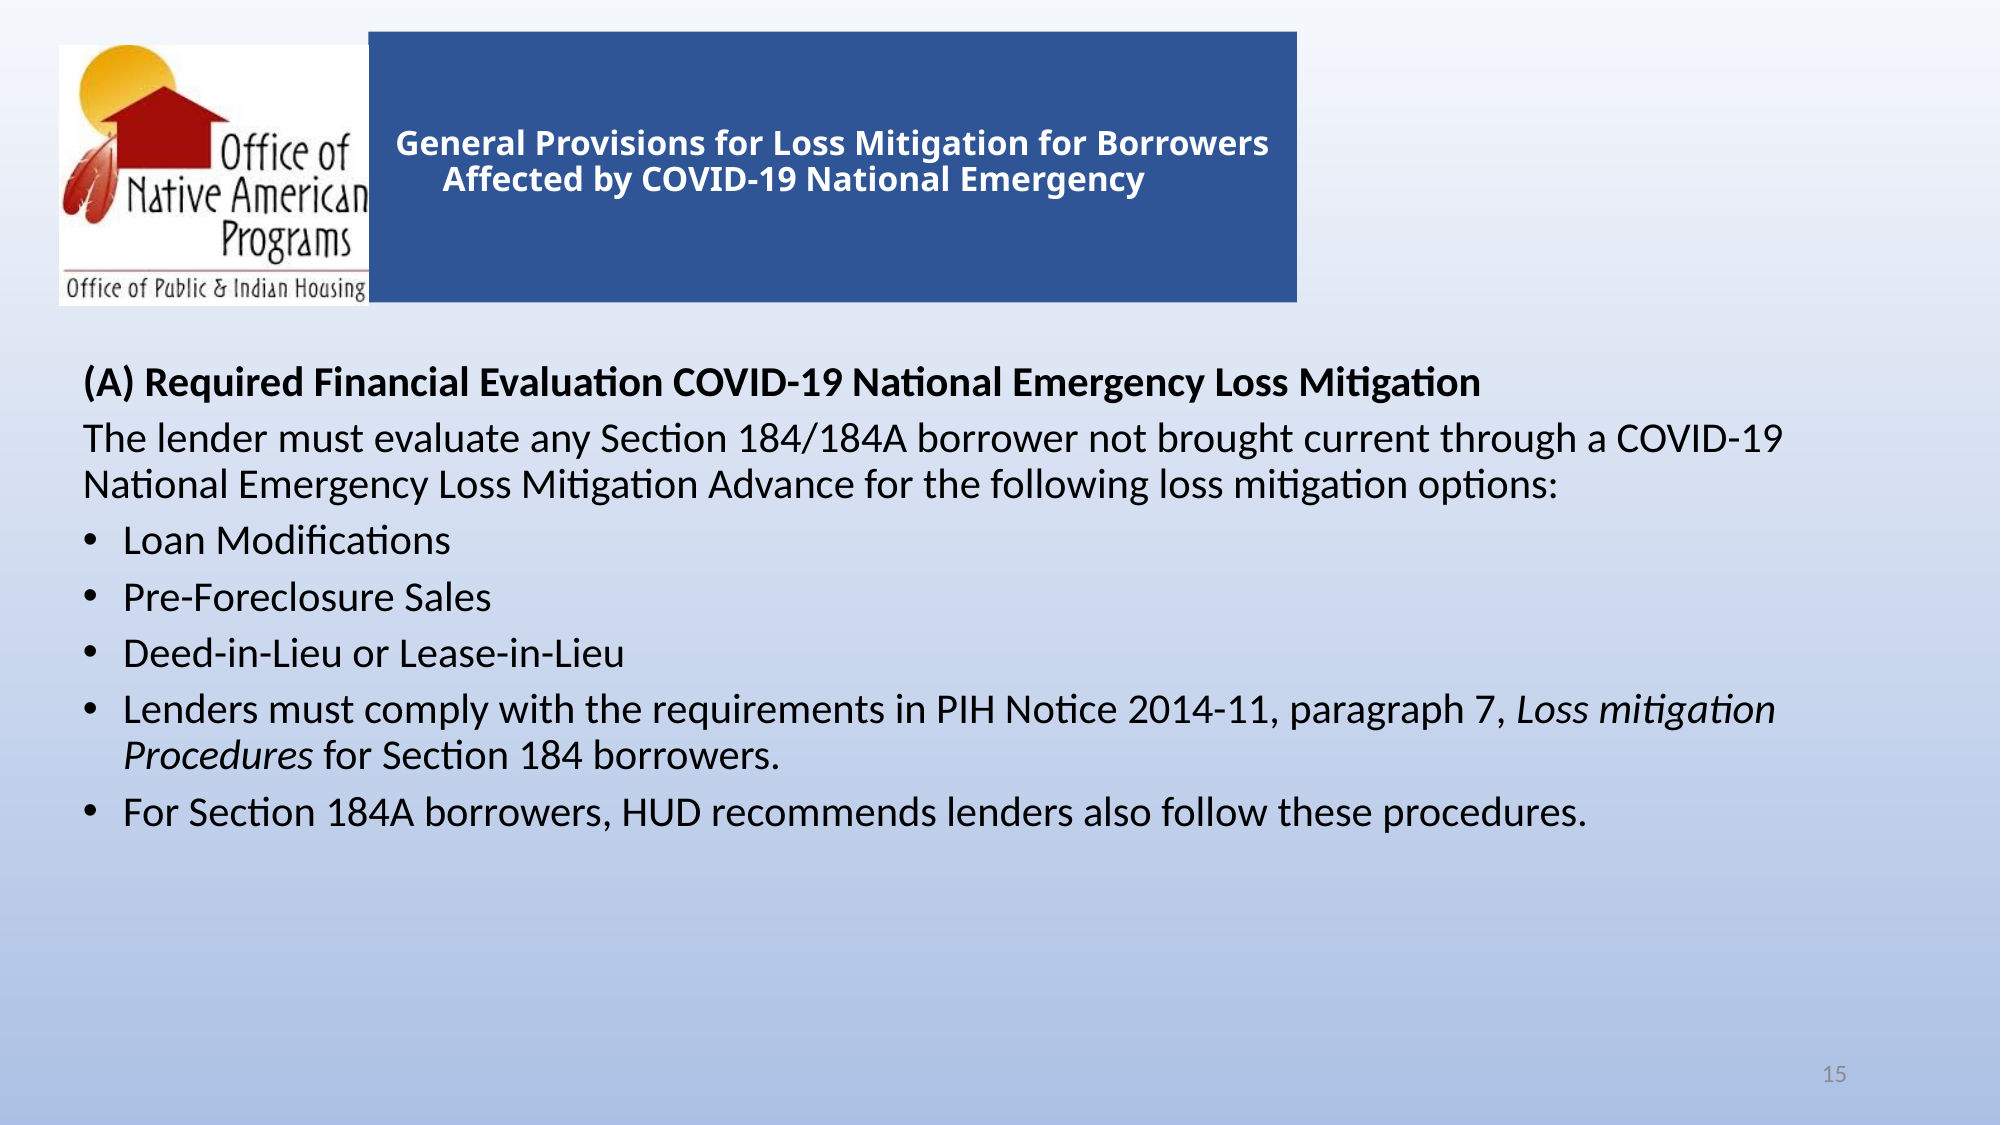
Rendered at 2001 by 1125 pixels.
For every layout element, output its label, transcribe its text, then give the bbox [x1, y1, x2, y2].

picture [59, 45, 369, 306]
title General Provisions for Loss Mitigation for Borrowers Affected by COVID-19 National Emergency [368, 31, 1297, 303]
list (A) Required Financial Evaluation COVID-19 National Emergency Loss Mitigation The lender must evaluate any Section 184/184A borrower not brought current through a COVID-19 National Emergency Loss Mitigation Advance for the following loss mitigation options: Loan Modifications Pre-Foreclosure Sales Deed-in-Lieu or Lease-in-Lieu Lenders must comply with the requirements in PIH Notice 2014-11, paragraph 7, Loss mitigation Procedures for Section 184 borrowers. For Section 184A borrowers, HUD recommends lenders also follow these procedures. [67, 305, 1941, 1040]
slide_number 15 [1412, 1042, 1863, 1103]
